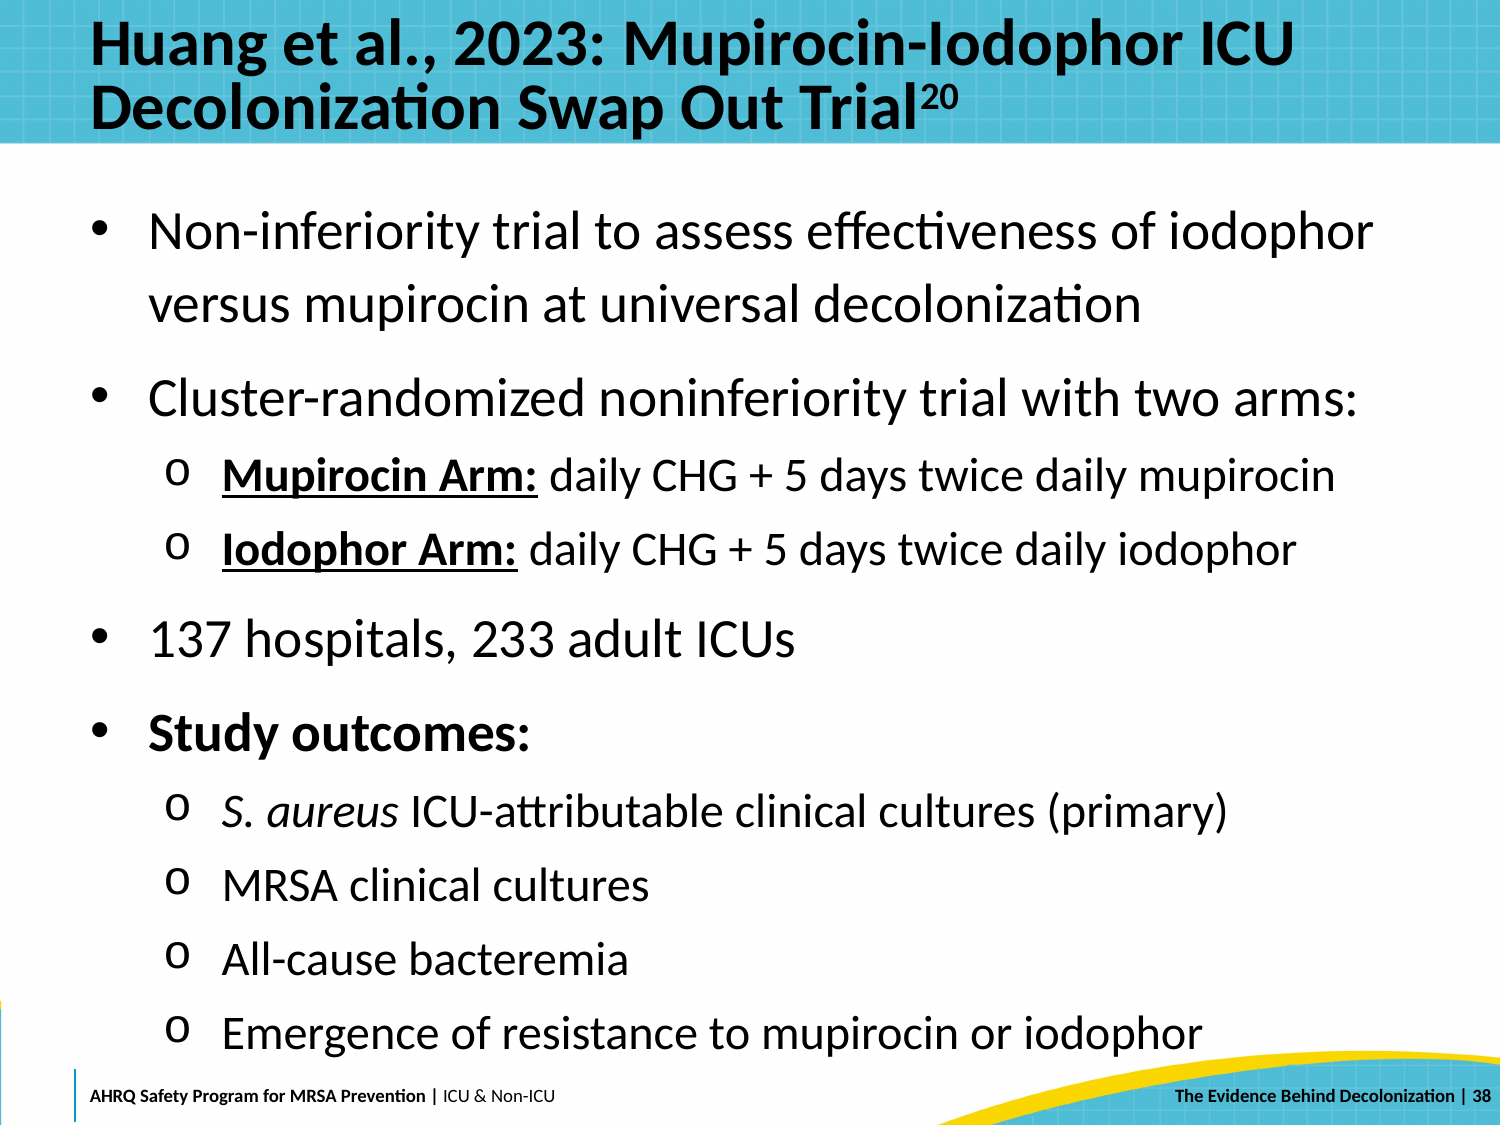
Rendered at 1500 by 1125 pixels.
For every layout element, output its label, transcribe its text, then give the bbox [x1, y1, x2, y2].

list Non-inferiority trial to assess effectiveness of iodophor versus mupirocin at universal decolonization Cluster-randomized noninferiority trial with two arms: Mupirocin Arm: daily CHG + 5 days twice daily mupirocin Iodophor Arm: daily CHG + 5 days twice daily iodophor 137 hospitals, 233 adult ICUs Study outcomes: S. aureus ICU-attributable clinical cultures (primary) MRSA clinical cultures All-cause bacteremia Emergence of resistance to mupirocin or iodophor [75, 179, 1425, 1088]
title Huang et al., 2023: Mupirocin-Iodophor ICU Decolonization Swap Out Trial20 [75, 0, 1425, 150]
picture [0, 0, 1500, 1125]
slide_number | 38 [1455, 1065, 1500, 1125]
